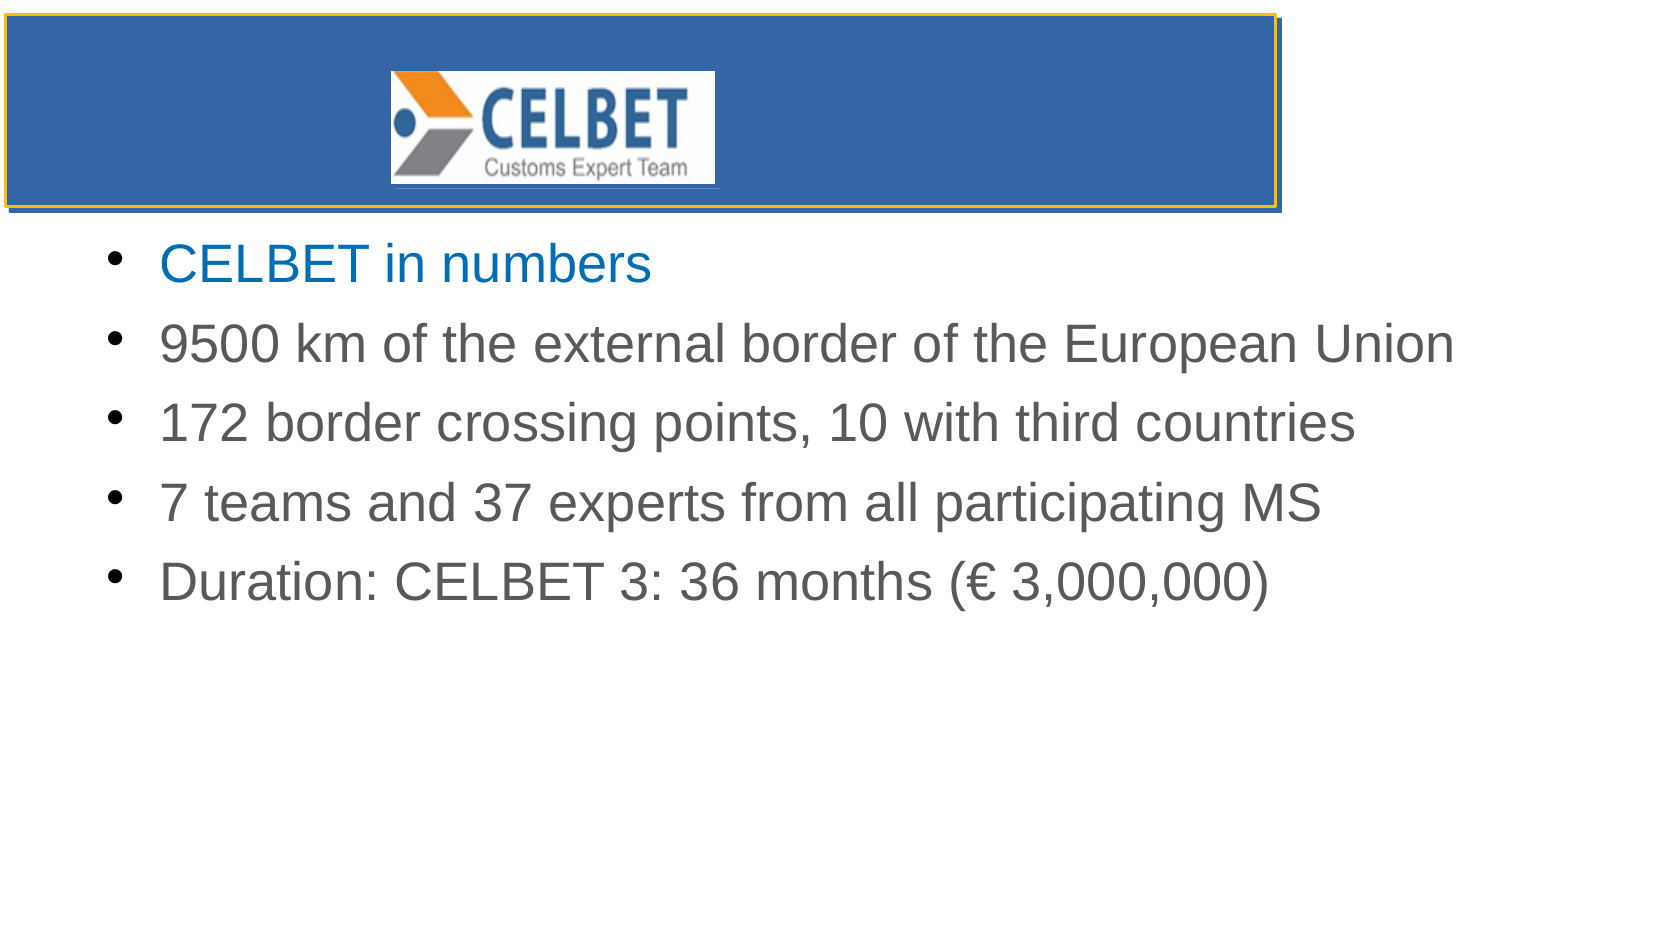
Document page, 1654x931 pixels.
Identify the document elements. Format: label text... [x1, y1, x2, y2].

text_box CELBET in numbers 9500 km of the external border of the European Union 172 border crossing points, 10 with third countries 7 teams and 37 experts from all participating MS Duration: CELBET 3: 36 months (€ 3,000,000) [88, 236, 1565, 798]
picture [391, 71, 715, 185]
text_box [82, 34, 1235, 203]
